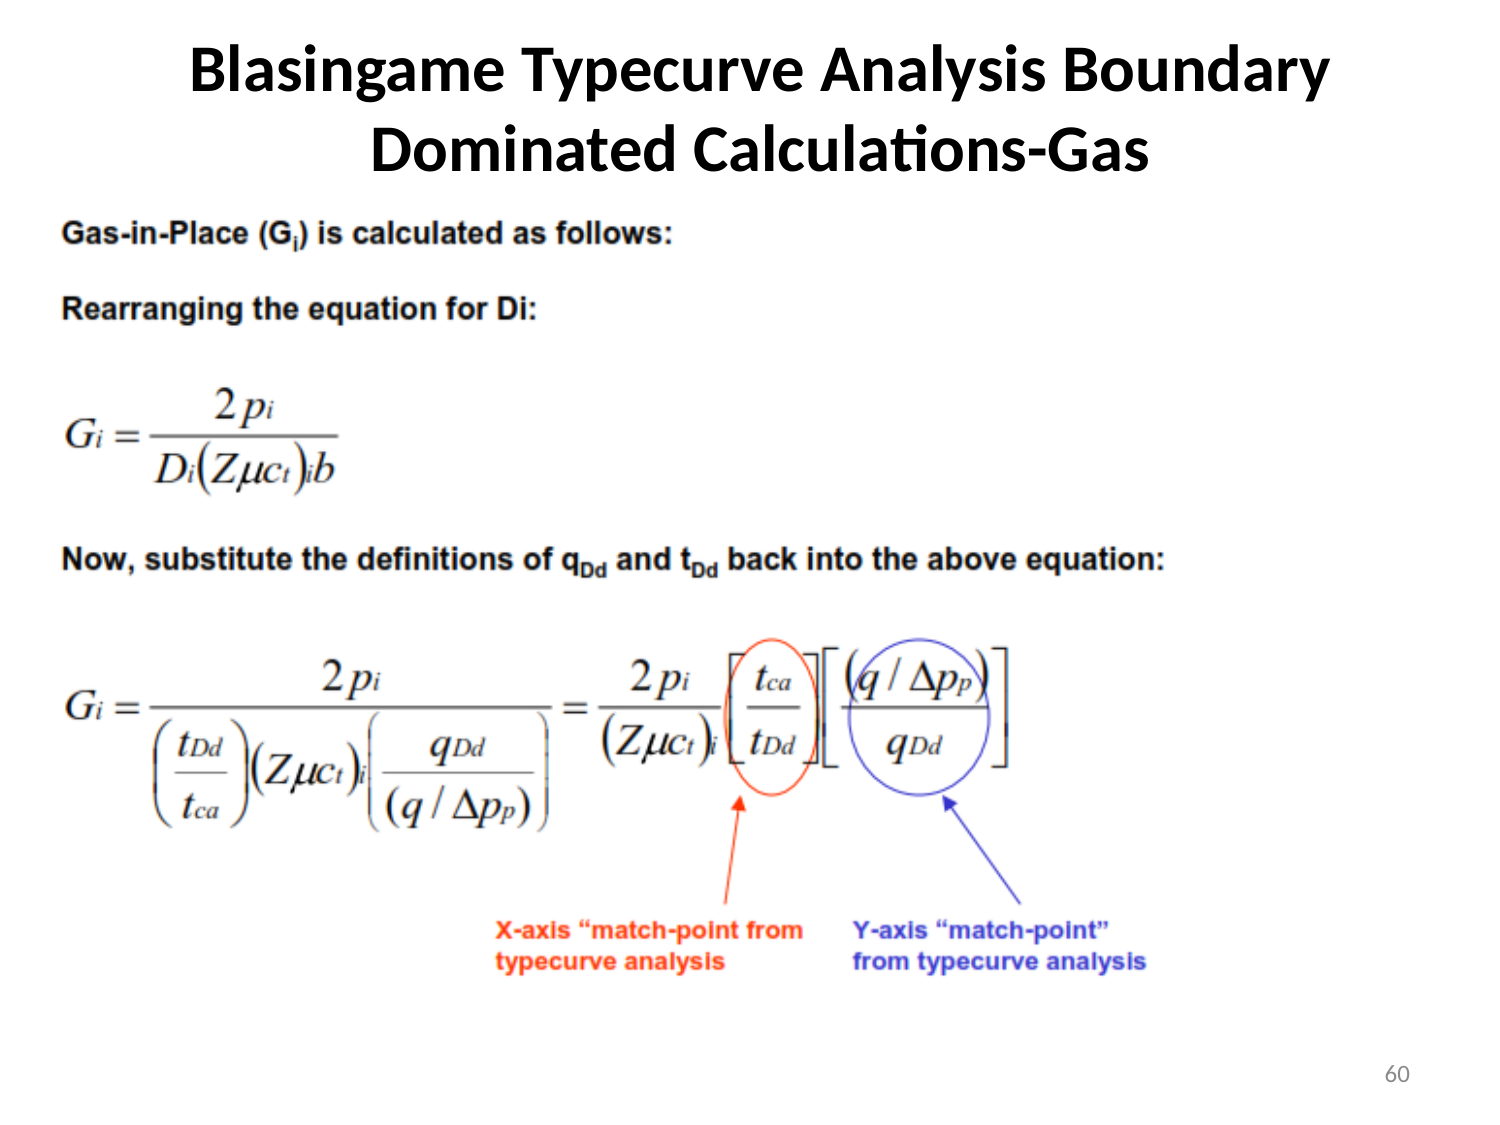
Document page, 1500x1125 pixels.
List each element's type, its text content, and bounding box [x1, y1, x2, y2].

slide_number 60 [1074, 1042, 1425, 1103]
text_box Blasingame Typecurve Analysis Boundary Dominated Calculations-Gas [84, 17, 1438, 192]
picture [35, 193, 1486, 1007]
